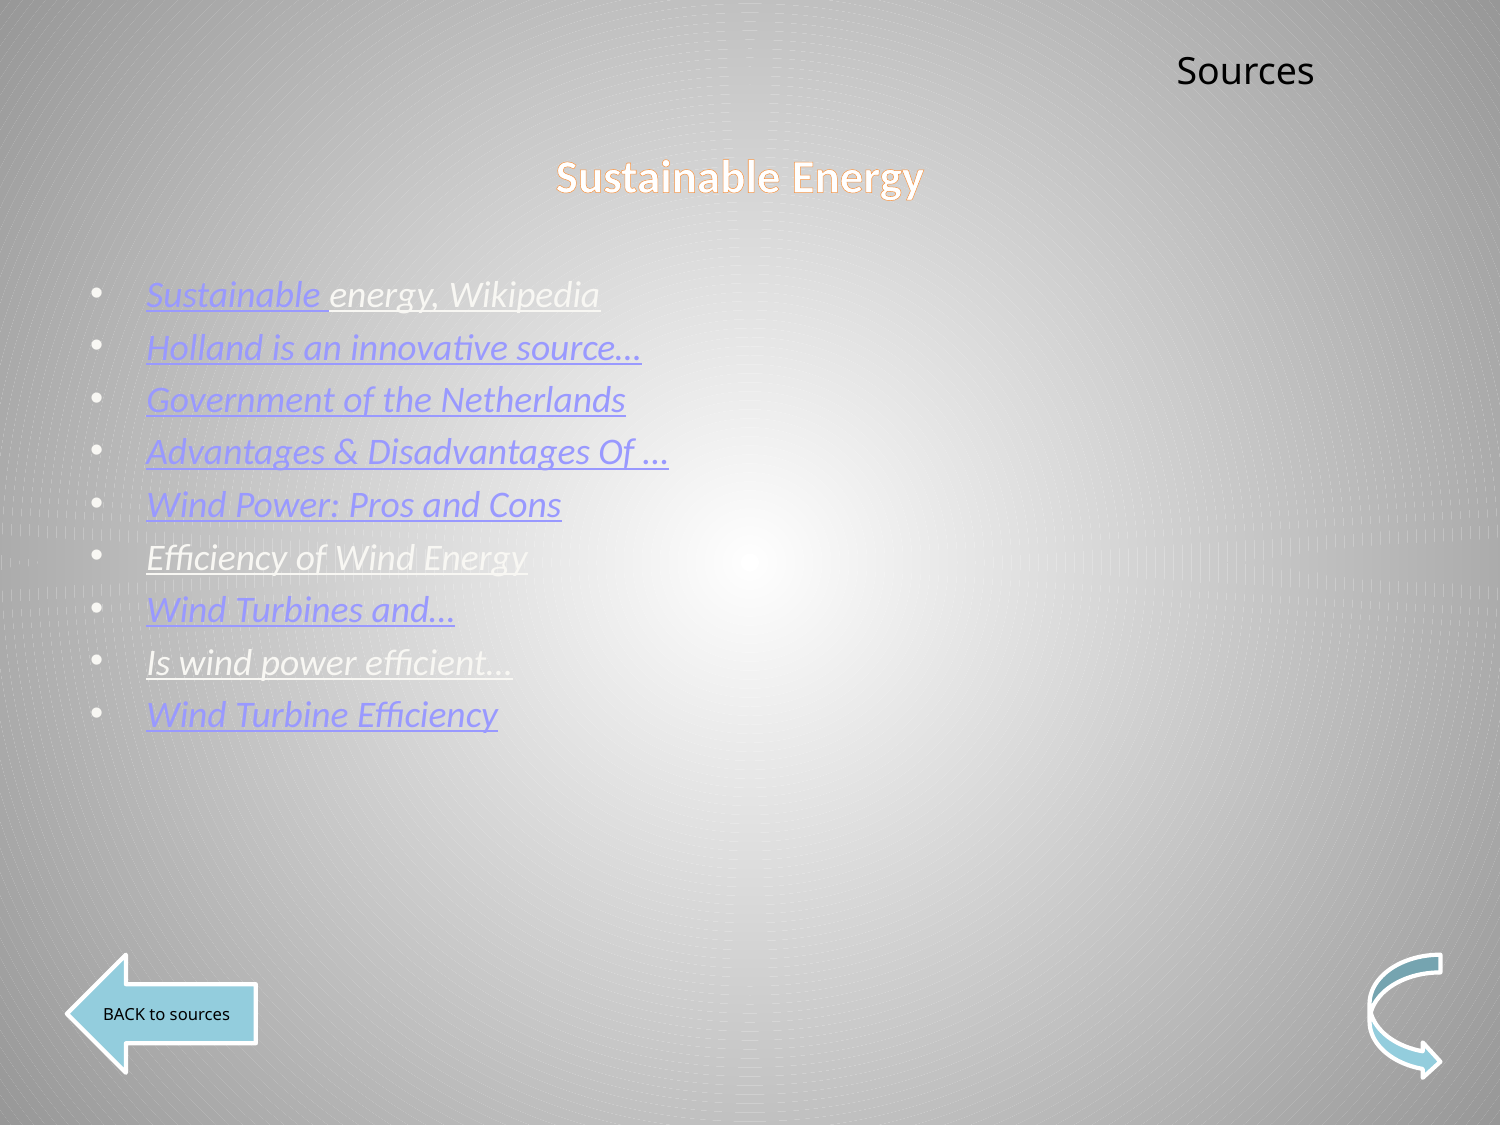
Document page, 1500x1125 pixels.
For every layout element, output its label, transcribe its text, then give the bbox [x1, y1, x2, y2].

text_box Sources [1161, 39, 1339, 100]
text_box [64, 952, 258, 1075]
text_box BACK to sources [88, 996, 266, 1031]
title Sustainable Energy [64, 137, 1415, 291]
text_box [1367, 952, 1443, 1080]
list Sustainable energy, Wikipedia Holland is an innovative source… Government of the Netherlands Advantages & Disadvantages Of … Wind Power: Pros and Cons Efficiency of Wind Energy Wind Turbines and… Is wind power efficient… Wind Turbine Efficiency [75, 262, 1425, 1005]
